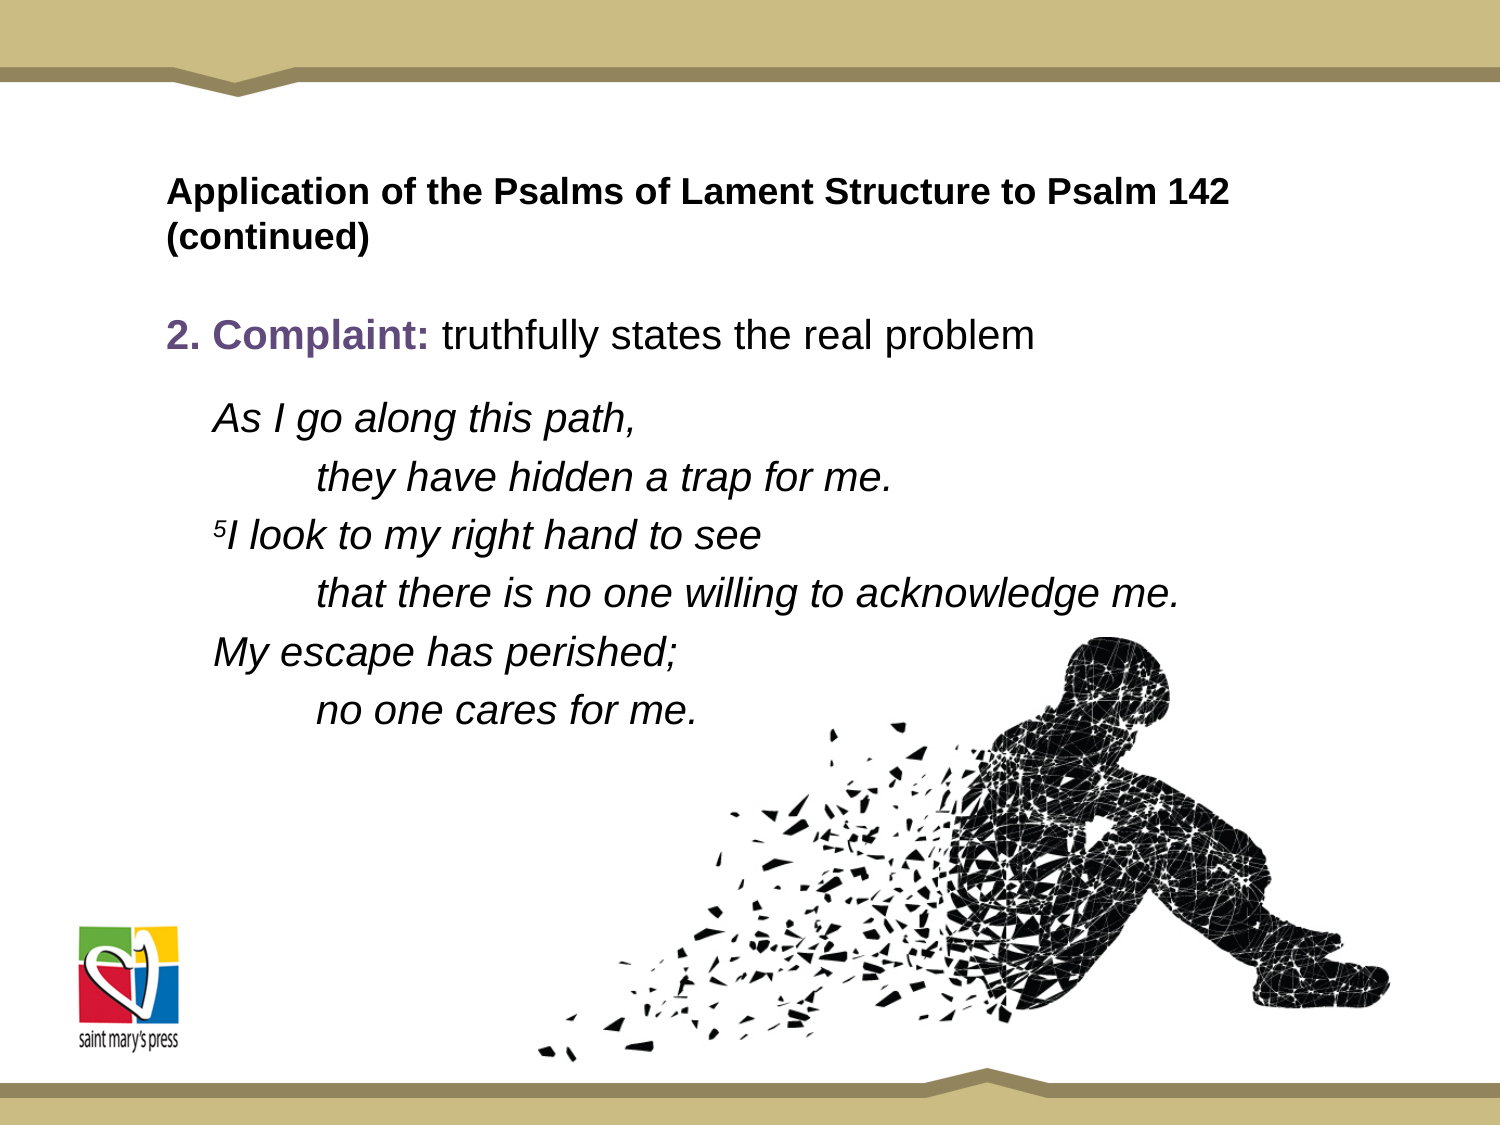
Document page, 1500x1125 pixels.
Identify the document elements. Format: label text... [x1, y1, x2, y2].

title Application of the Psalms of Lament Structure to Psalm 142 (continued) [151, 125, 1325, 300]
picture [0, 0, 1500, 1125]
list 2. Complaint: truthfully states the real problem As I go along this path, they have hidden a trap for me. 5I look to my right hand to see that there is no one willing to acknowledge me. My escape has perished; no one cares for me. [151, 299, 1263, 869]
